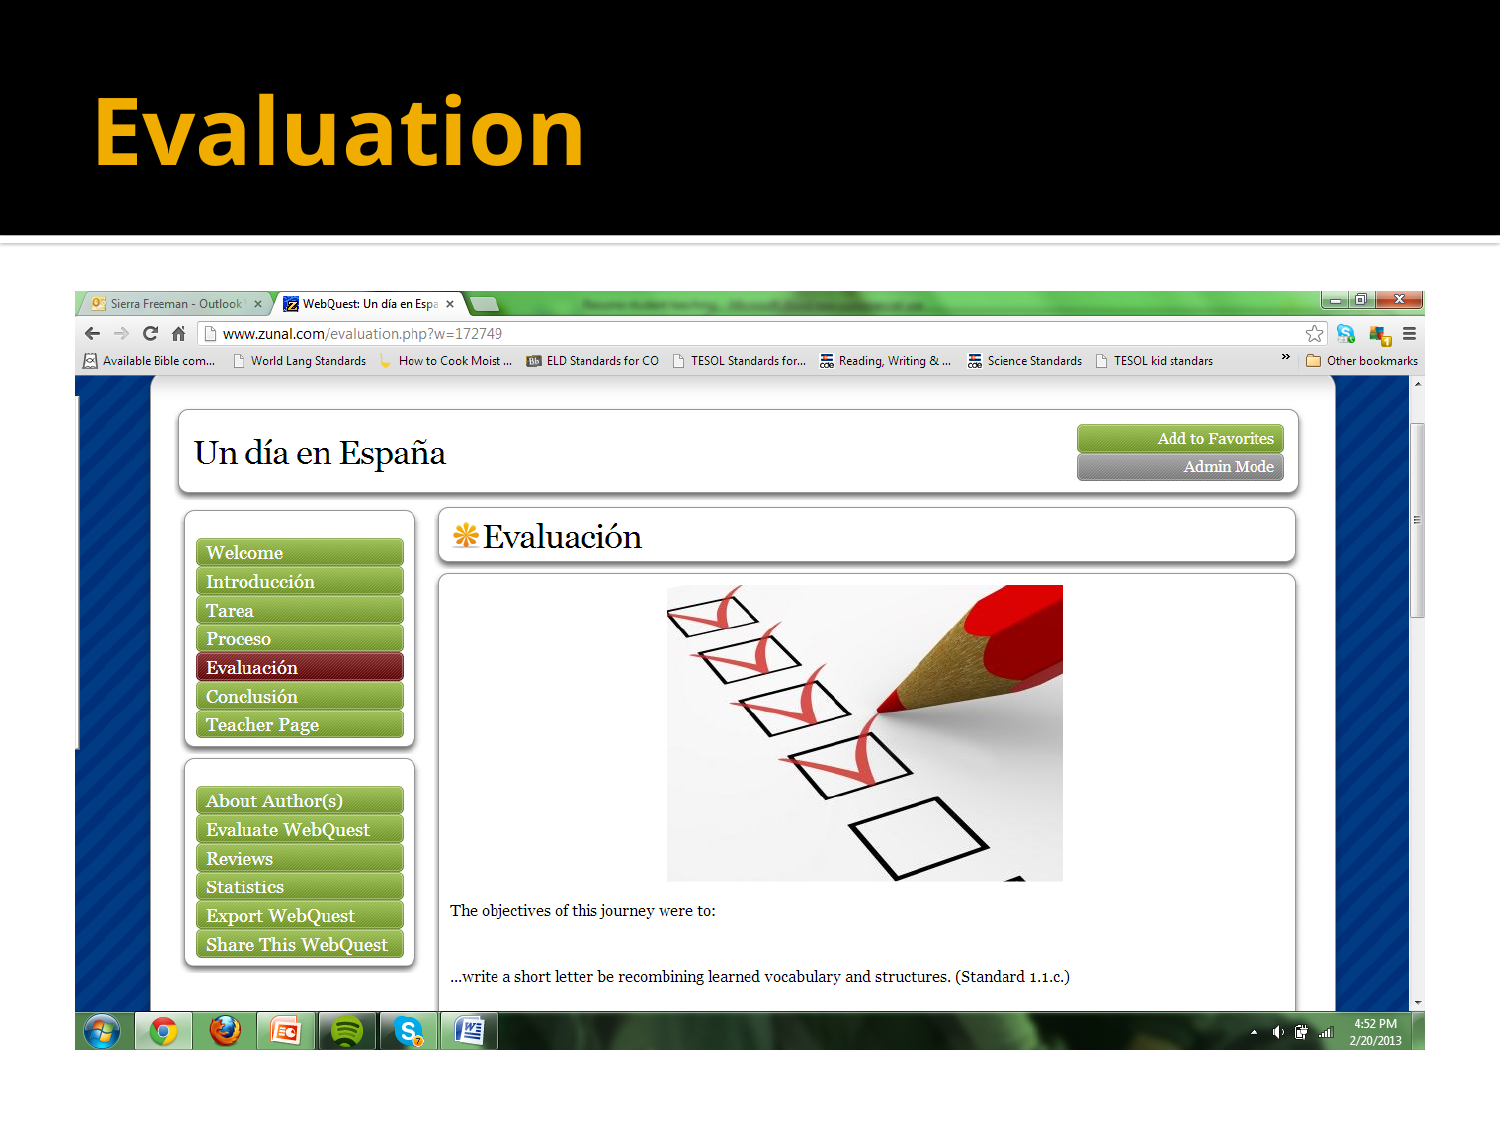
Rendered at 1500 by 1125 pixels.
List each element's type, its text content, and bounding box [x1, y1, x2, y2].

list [75, 291, 1425, 1050]
title Evaluation [75, 25, 1425, 231]
